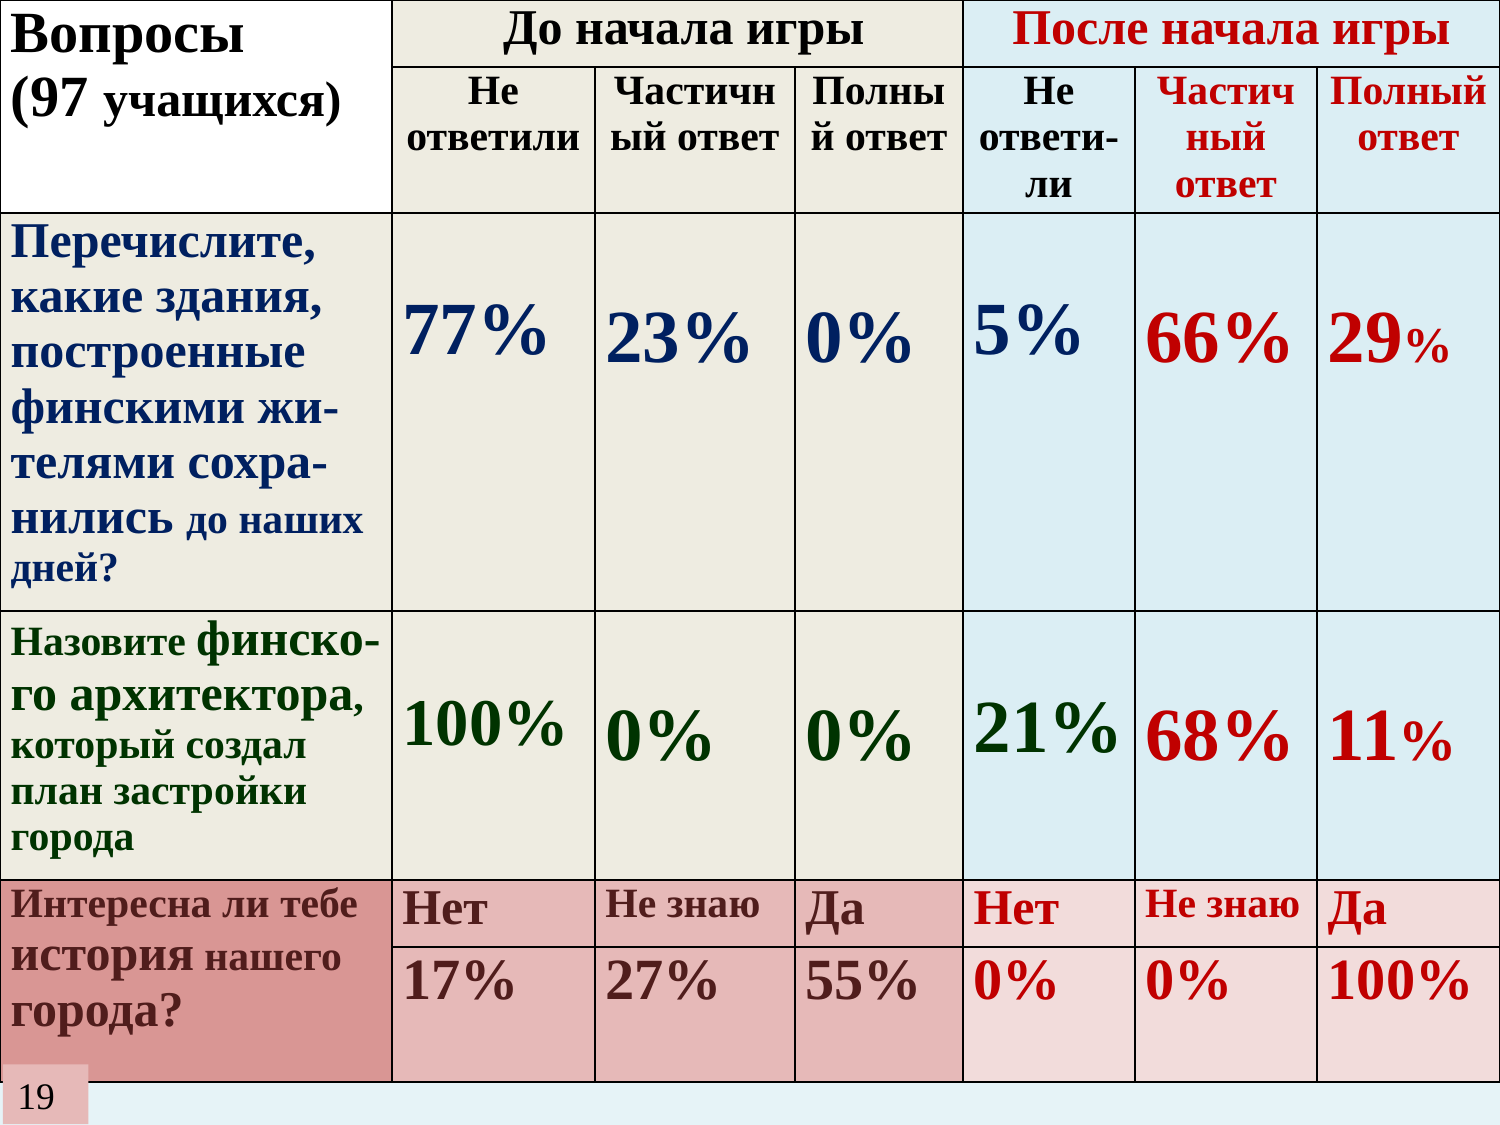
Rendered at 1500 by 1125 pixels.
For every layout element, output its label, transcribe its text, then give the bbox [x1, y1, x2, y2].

table_cell Не ответили [393, 68, 594, 212]
table_cell Перечислите, какие здания, построенные финскими жи-телями сохра-нились до наших дней? [1, 214, 391, 610]
table_cell Частичный ответ [1136, 68, 1316, 212]
table_cell Нет [393, 881, 594, 946]
table_header Вопросы (97 учащихся) [1, 1, 391, 212]
table_cell 11% [1318, 612, 1499, 879]
table_cell 21% [964, 612, 1134, 879]
table_cell Полный ответ [1318, 68, 1499, 212]
table_cell 5% [964, 214, 1134, 610]
table_cell Частичный ответ [596, 68, 794, 212]
table_cell 27% [596, 948, 794, 1081]
table_cell 68% [1136, 612, 1316, 879]
text_box 19 [2, 1064, 89, 1125]
table_cell 100% [1318, 948, 1499, 1081]
table_cell 100% [393, 612, 594, 879]
table_cell 0% [964, 948, 1134, 1081]
table_cell Не ответи-ли [964, 68, 1134, 212]
table_header После начала игры [964, 1, 1499, 66]
table_cell Да [1318, 881, 1499, 946]
table_cell 66% [1136, 214, 1316, 610]
table_cell 0% [596, 612, 794, 879]
table_cell 55% [796, 948, 962, 1081]
table_cell Да [796, 881, 962, 946]
table_cell 17% [393, 948, 594, 1081]
table_cell Назовите финско-го архитектора, который создал план застройки города [1, 612, 391, 879]
table_cell Не знаю [596, 881, 794, 946]
table_cell 29% [1318, 214, 1499, 610]
table_cell 0% [796, 612, 962, 879]
table_header До начала игры [393, 1, 962, 66]
table_cell 0% [1136, 948, 1316, 1081]
table_cell Не знаю [1136, 881, 1316, 946]
table_cell Интересна ли тебе история нашего города? [1, 881, 391, 1081]
table_cell 23% [596, 214, 794, 610]
table_cell Полный ответ [796, 68, 962, 212]
table_cell 77% [393, 214, 594, 610]
table_cell Нет [964, 881, 1134, 946]
table_cell 0% [796, 214, 962, 610]
